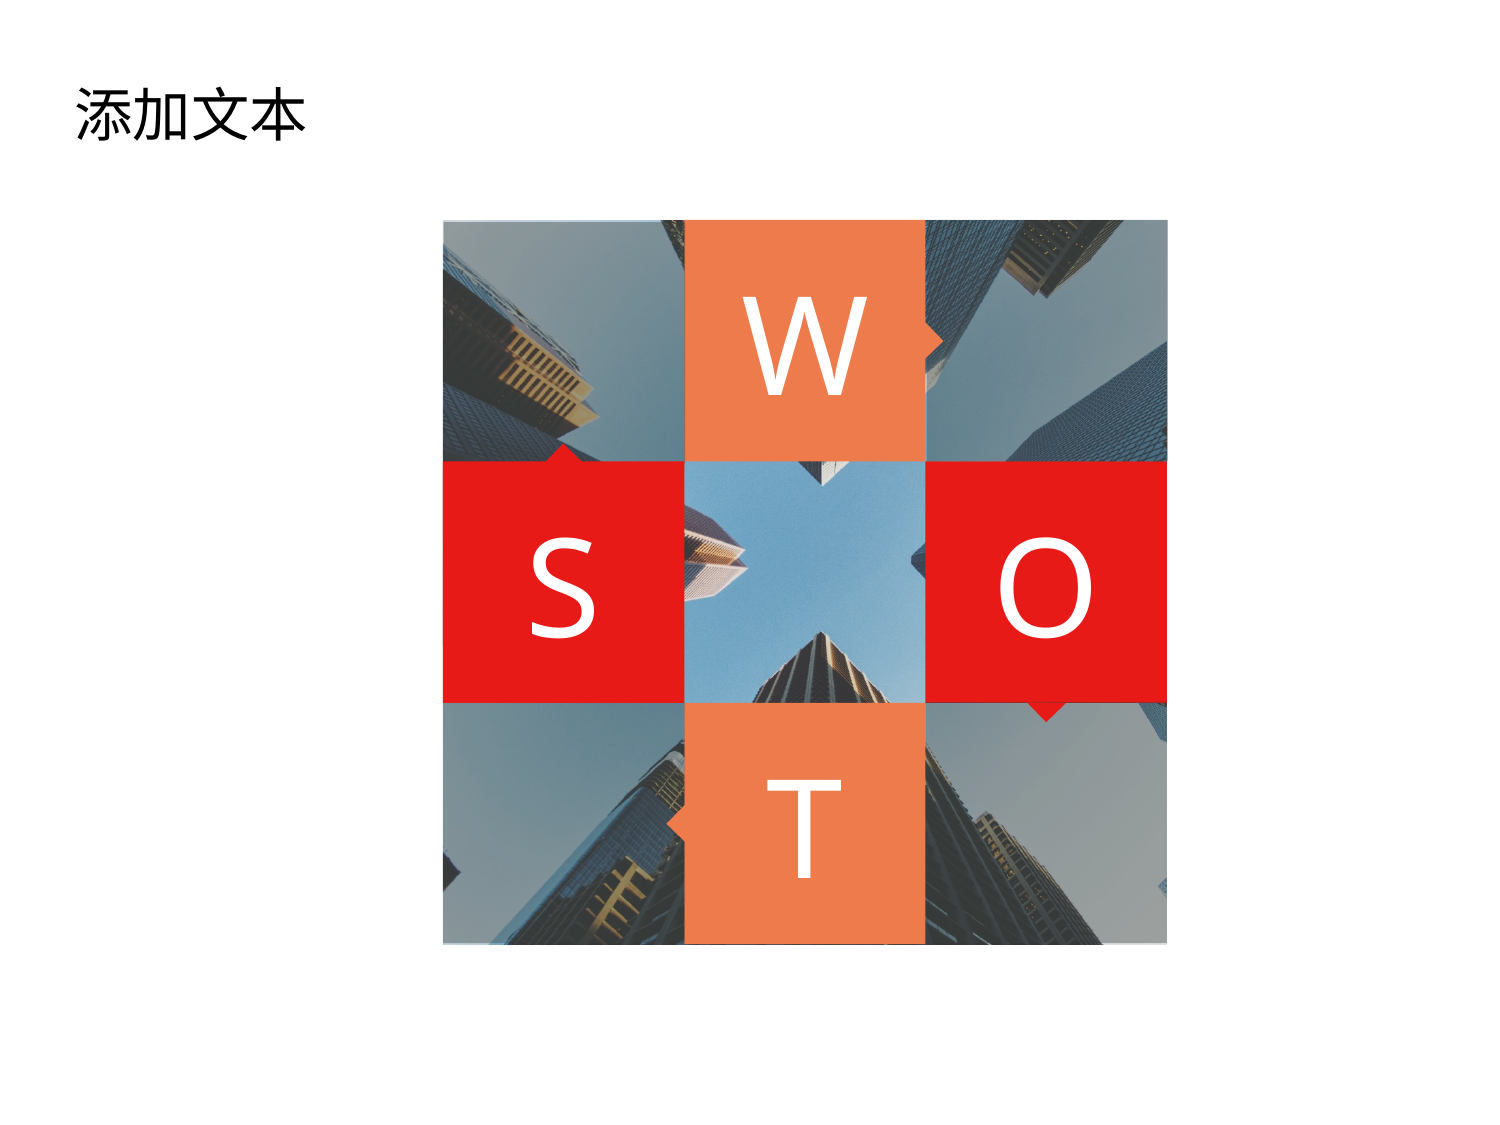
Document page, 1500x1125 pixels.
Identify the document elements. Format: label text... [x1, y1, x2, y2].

text_box 添加文本 [60, 70, 323, 156]
picture [442, 219, 1168, 945]
